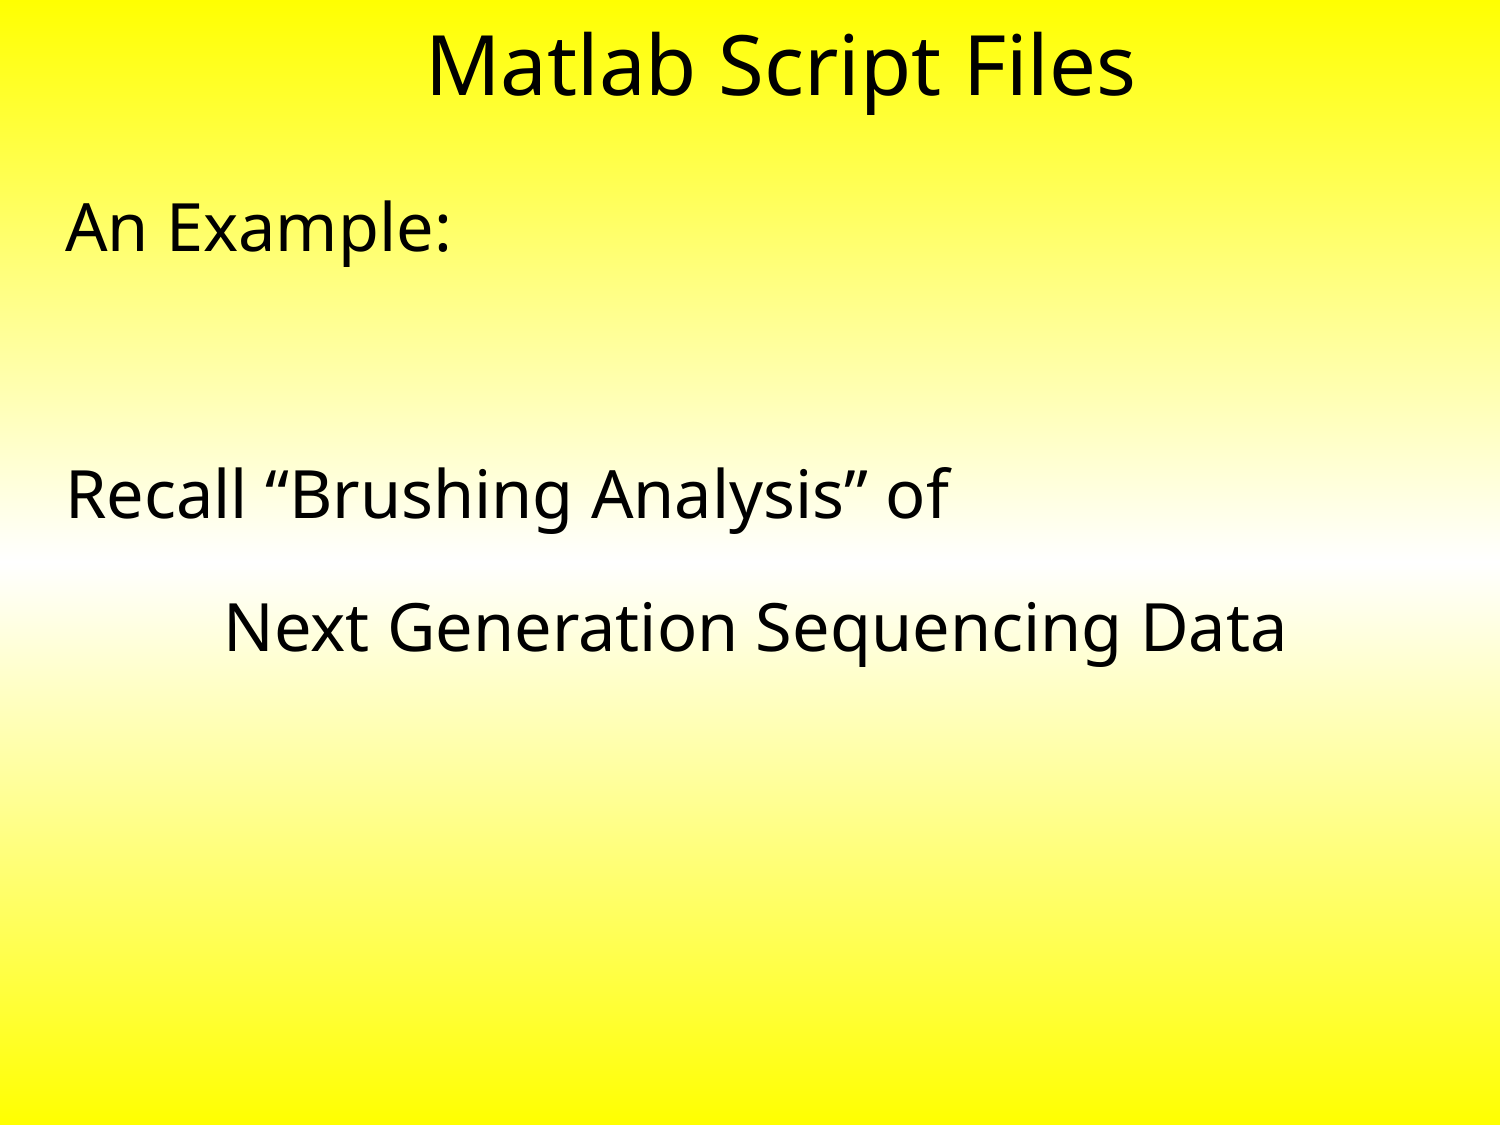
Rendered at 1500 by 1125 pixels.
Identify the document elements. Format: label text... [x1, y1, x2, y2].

list An Example: Recall “Brushing Analysis” of Next Generation Sequencing Data [50, 137, 1463, 1025]
title Matlab Script Files [125, 0, 1438, 125]
